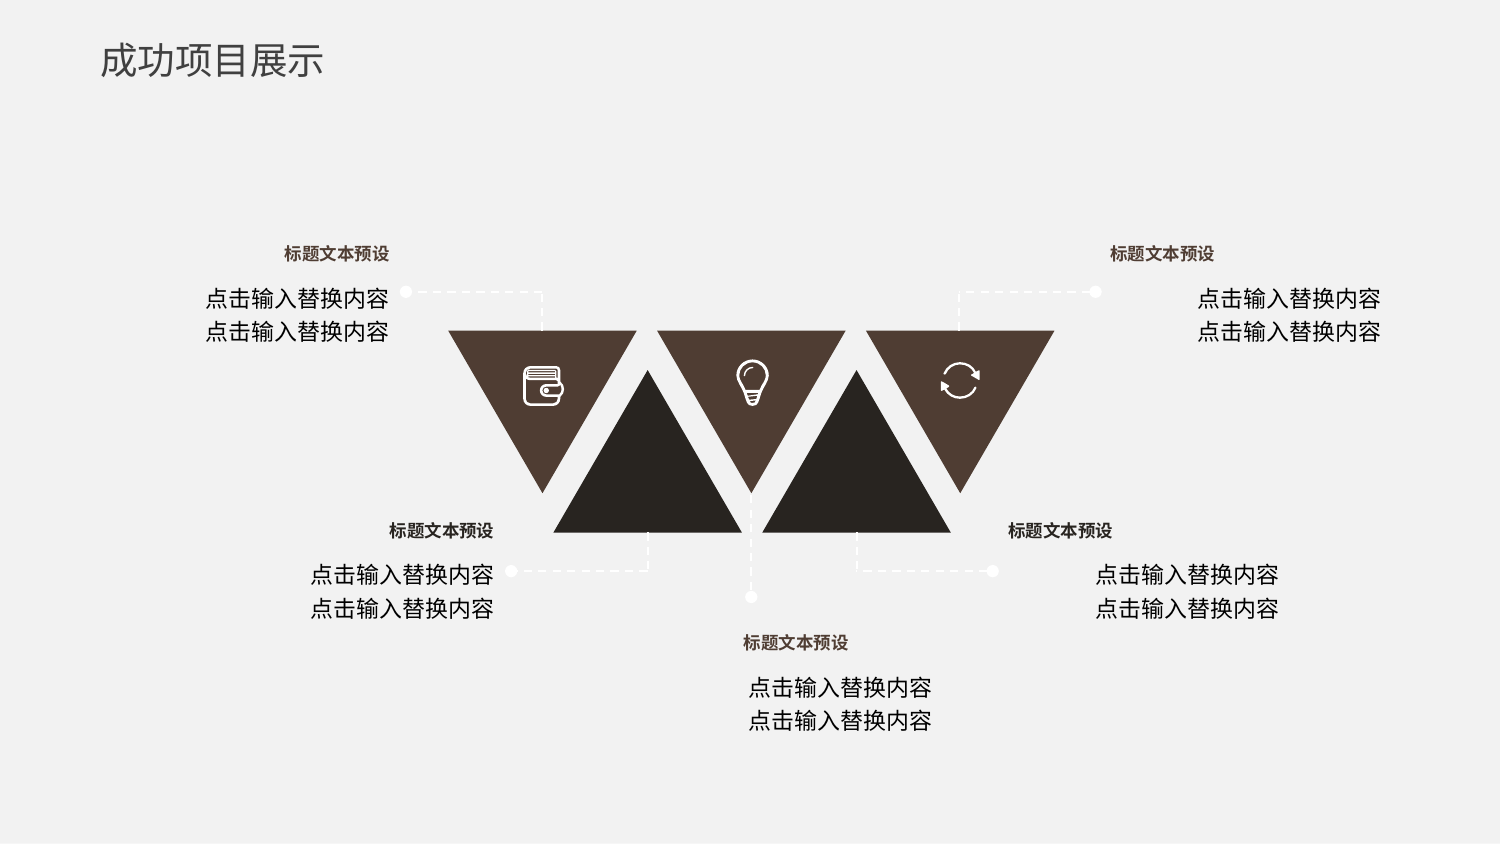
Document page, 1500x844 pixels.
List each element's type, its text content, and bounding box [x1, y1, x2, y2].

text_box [103, 233, 1397, 749]
text_box 成功项目展示 [100, 28, 450, 91]
